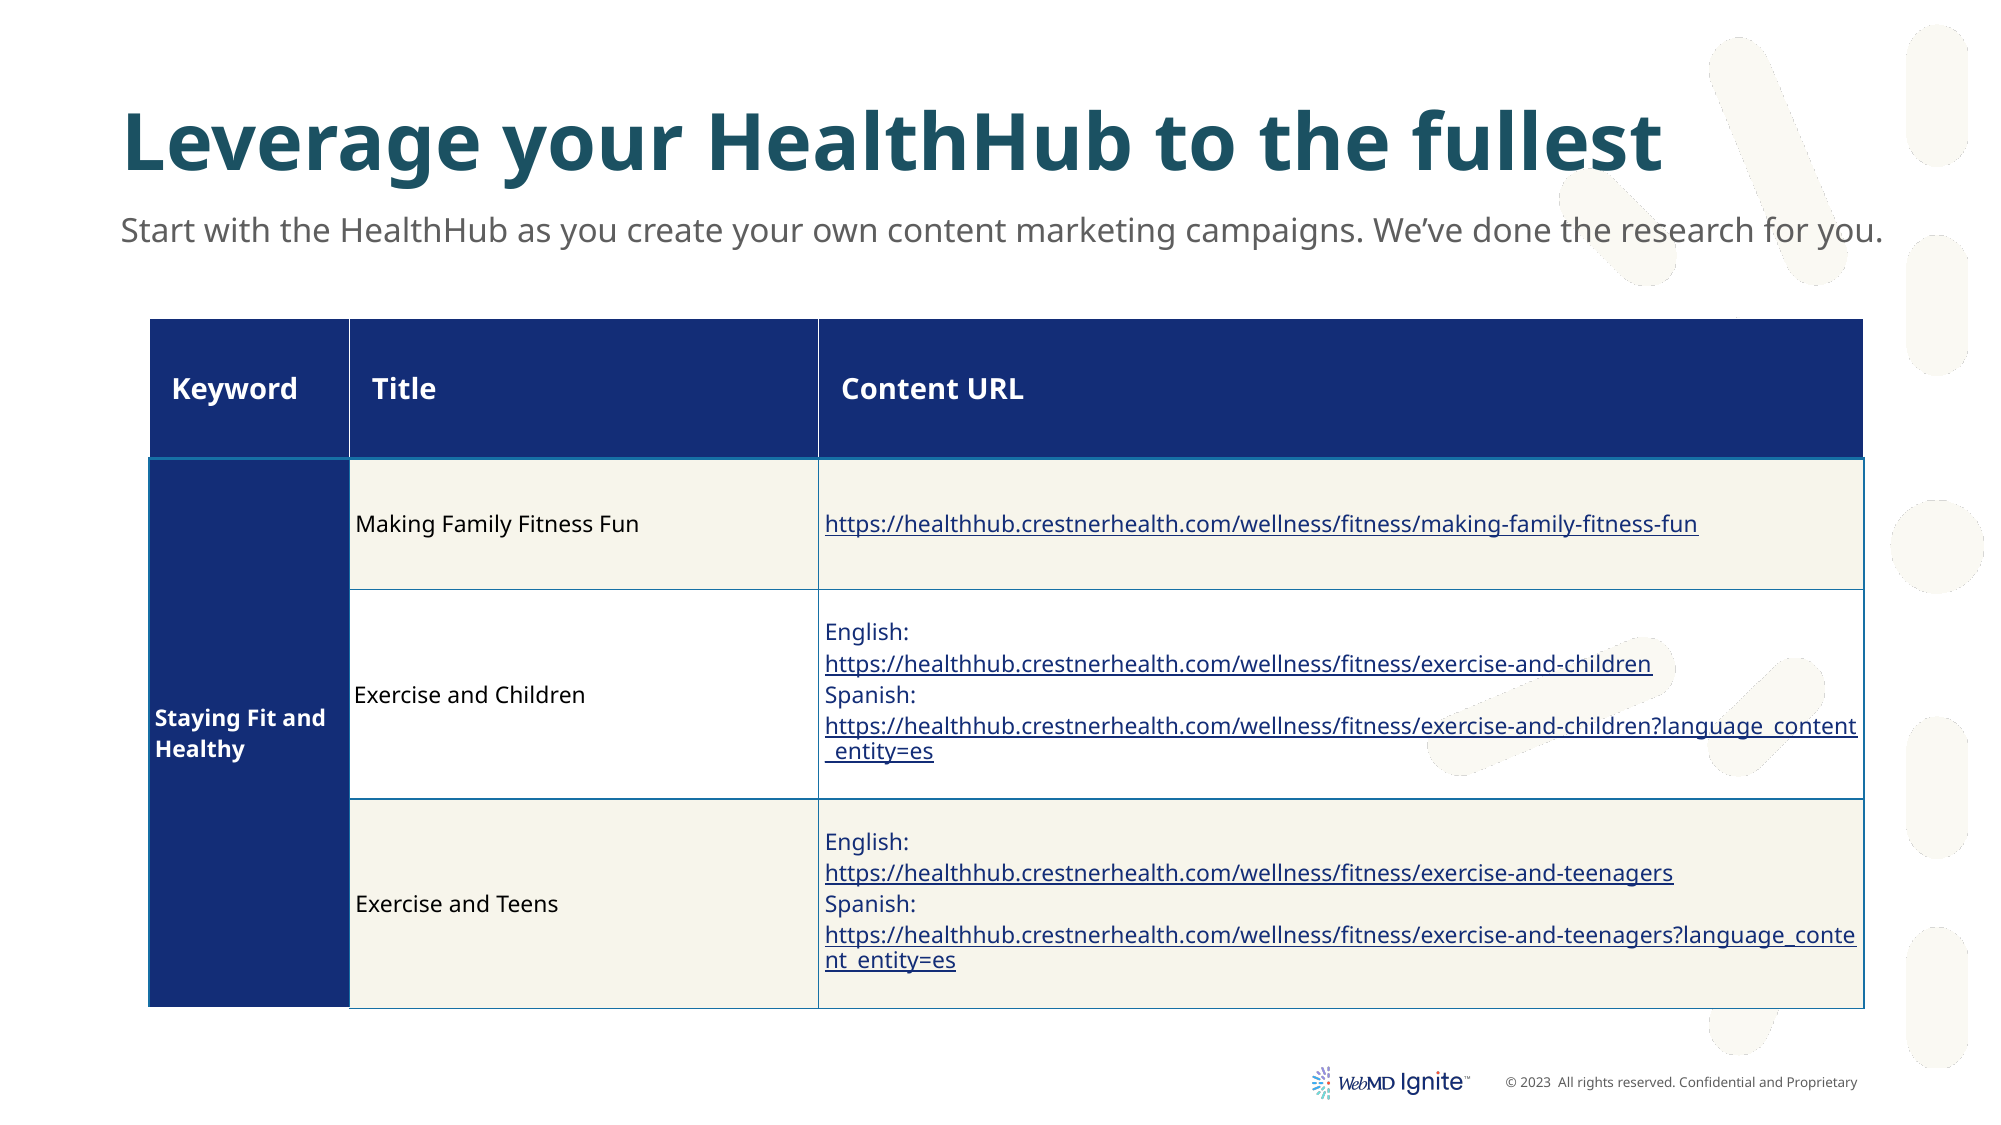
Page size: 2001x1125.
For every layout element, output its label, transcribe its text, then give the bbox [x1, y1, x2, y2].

picture [1308, 1063, 1474, 1103]
table_cell https://healthhub.crestnerhealth.com/wellness/fitness/making-family-fitness-fun [819, 460, 1863, 589]
table_cell English: https://healthhub.crestnerhealth.com/wellness/fitness/exercise-and-teenagers Spanish: https://healthhub.crestnerhealth.com/wellness/fitness/exercise-and-teenagers?language_content_entity=es [819, 800, 1863, 1008]
table_header Content URL [819, 319, 1863, 457]
title Leverage your HealthHub to the fullest [121, 0, 1864, 170]
table_cell English: https://healthhub.crestnerhealth.com/wellness/fitness/exercise-and-children Spanish: https://healthhub.crestnerhealth.com/wellness/fitness/exercise-and-children?language_content_entity=es [819, 590, 1863, 798]
table_header Keyword [150, 319, 349, 457]
table_cell Staying Fit and Healthy [150, 460, 349, 1007]
table_header Title [350, 319, 818, 457]
table_cell Making Family Fitness Fun [350, 460, 818, 589]
list Start with the HealthHub as you create your own content marketing campaigns. We’ve done the research for you. [120, 170, 1907, 277]
table_cell Exercise and Teens [350, 800, 818, 1008]
table_cell Exercise and Children [350, 590, 818, 798]
